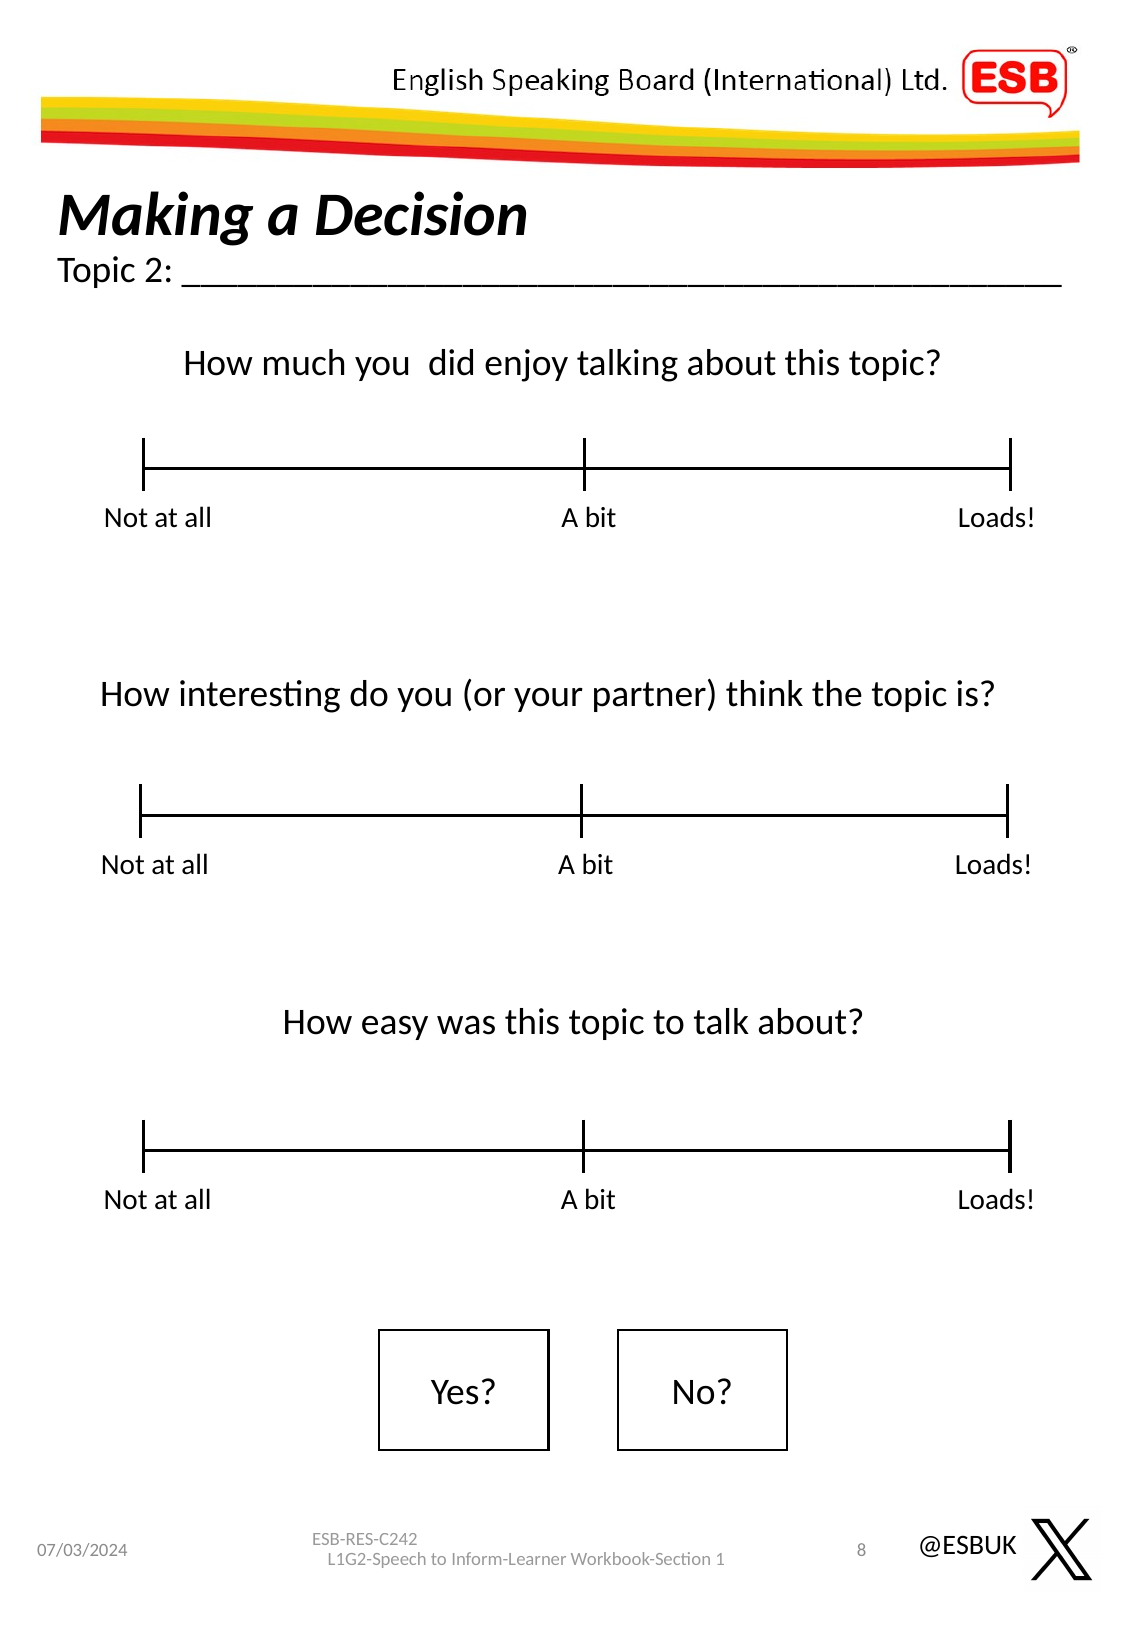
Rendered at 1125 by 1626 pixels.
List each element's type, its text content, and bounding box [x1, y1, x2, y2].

picture [0, 1, 1125, 234]
footer ESB-RES-C242 L1G2-Speech to Inform-Learner Workbook-Section 1 [296, 1506, 697, 1593]
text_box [36, 437, 1119, 525]
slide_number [22, 1506, 276, 1593]
title Making a Decision [42, 174, 1014, 237]
text_box How interesting do you (or your partner) think the topic is? [85, 662, 1125, 722]
text_box Yes? [378, 1329, 550, 1451]
text_box Topic 2: _______________________________________________ [42, 237, 1082, 298]
slide_number 8 [697, 1506, 882, 1593]
text_box How much you did enjoy talking about this topic? [43, 330, 1083, 391]
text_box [35, 1119, 1119, 1207]
text_box No? [617, 1329, 788, 1451]
text_box How easy was this topic to talk about? [54, 989, 1094, 1050]
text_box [33, 784, 1116, 871]
picture [1022, 1506, 1103, 1593]
